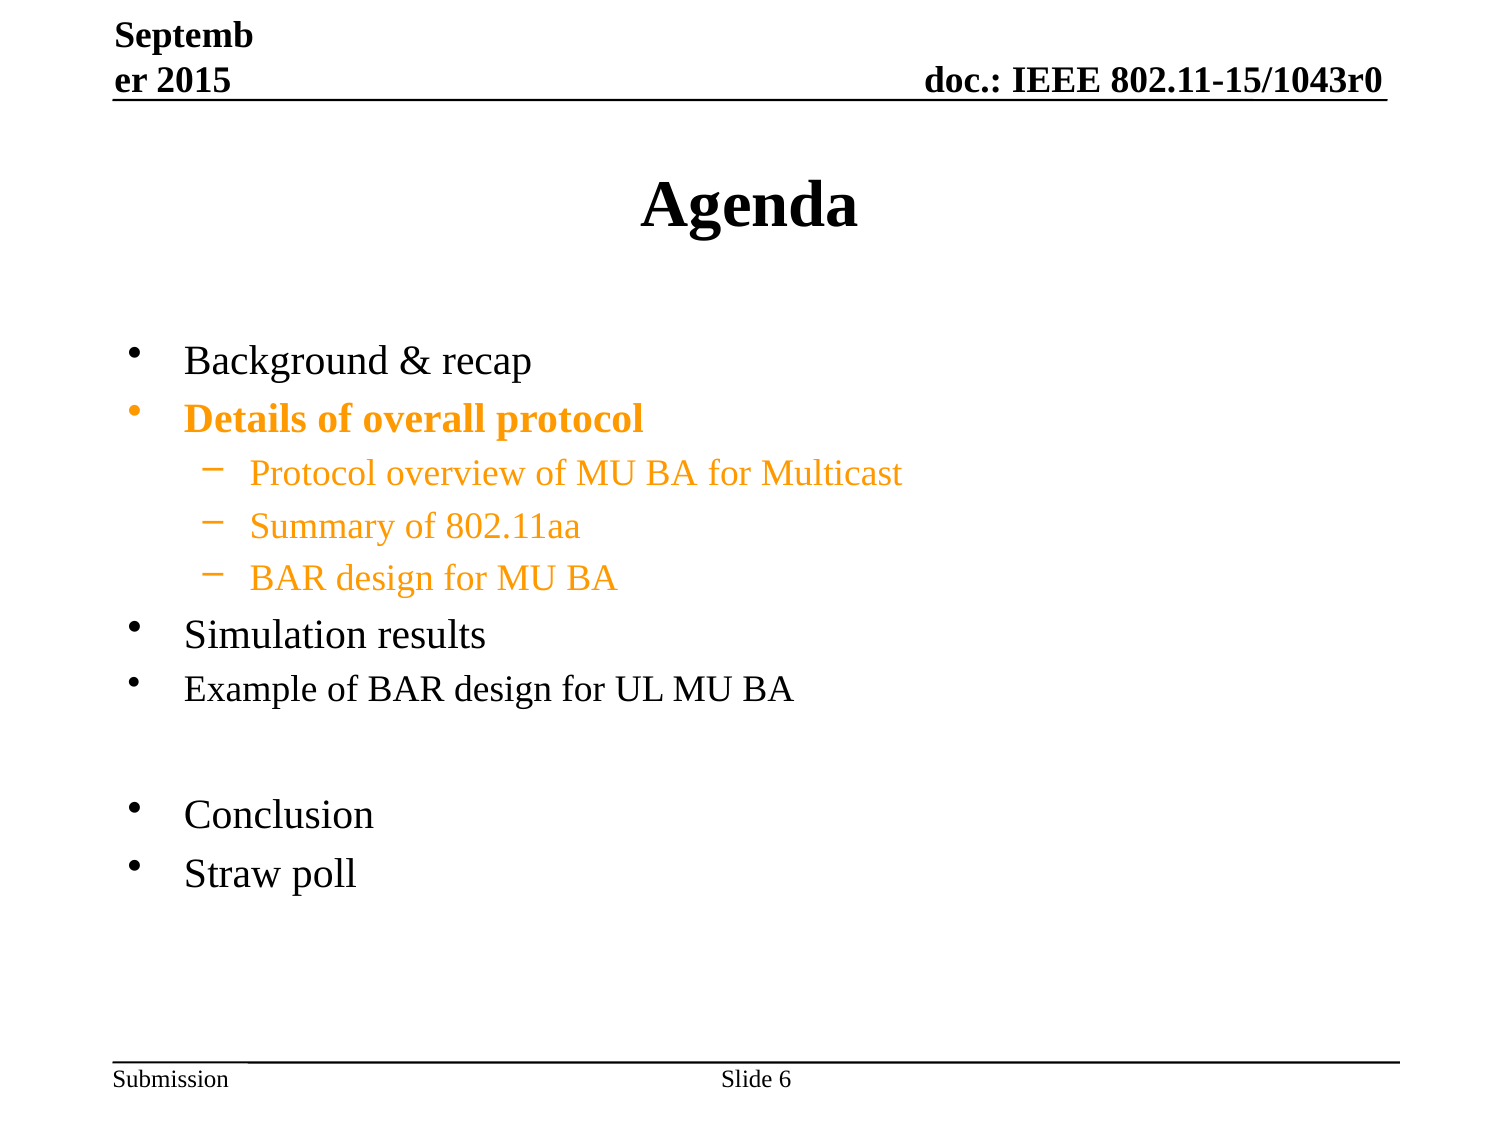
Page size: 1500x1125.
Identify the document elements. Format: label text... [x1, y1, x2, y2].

list Background & recap Details of overall protocol Protocol overview of MU BA for Multicast Summary of 802.11aa BAR design for MU BA Simulation results Example of BAR design for UL MU BA Conclusion Straw poll [112, 324, 1388, 1001]
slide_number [114, 54, 270, 101]
slide_number Slide 6 [712, 1061, 800, 1093]
title Agenda [112, 112, 1388, 288]
